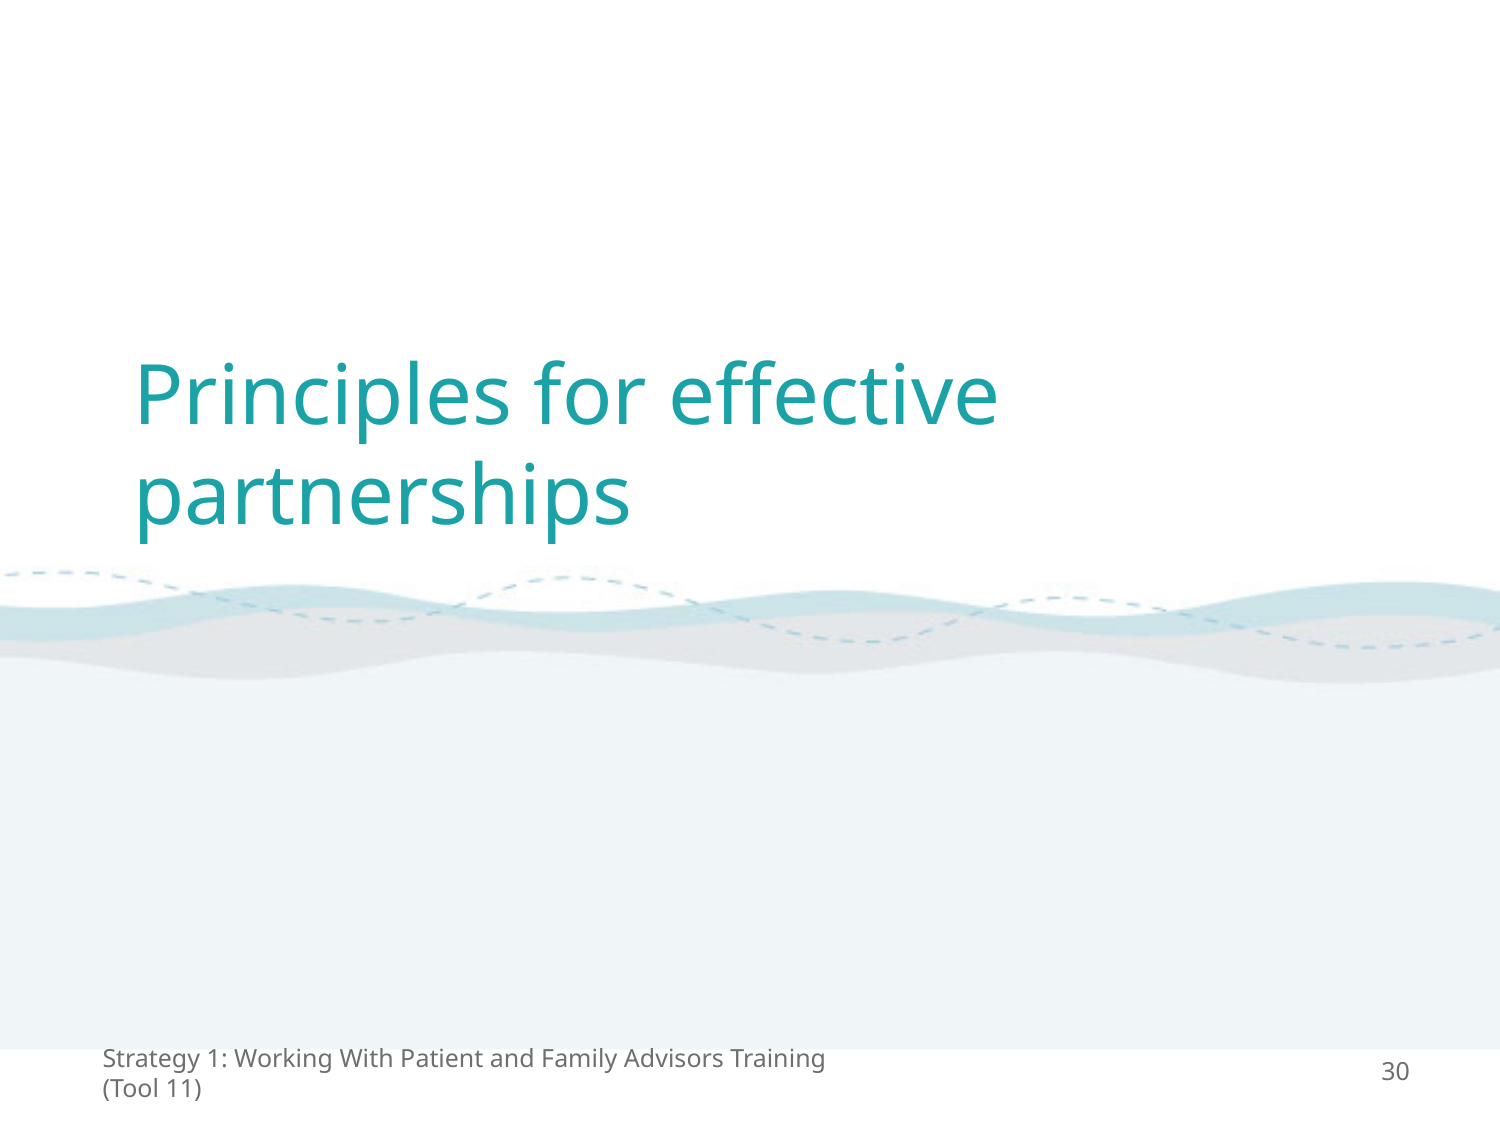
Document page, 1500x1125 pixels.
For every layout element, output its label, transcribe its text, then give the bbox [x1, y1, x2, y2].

footer Strategy 1: Working With Patient and Family Advisors Training (Tool 11) [87, 1042, 900, 1103]
picture [0, 0, 1500, 1125]
title Principles for effective partnerships [118, 324, 1394, 549]
slide_number 30 [1074, 1042, 1425, 1103]
